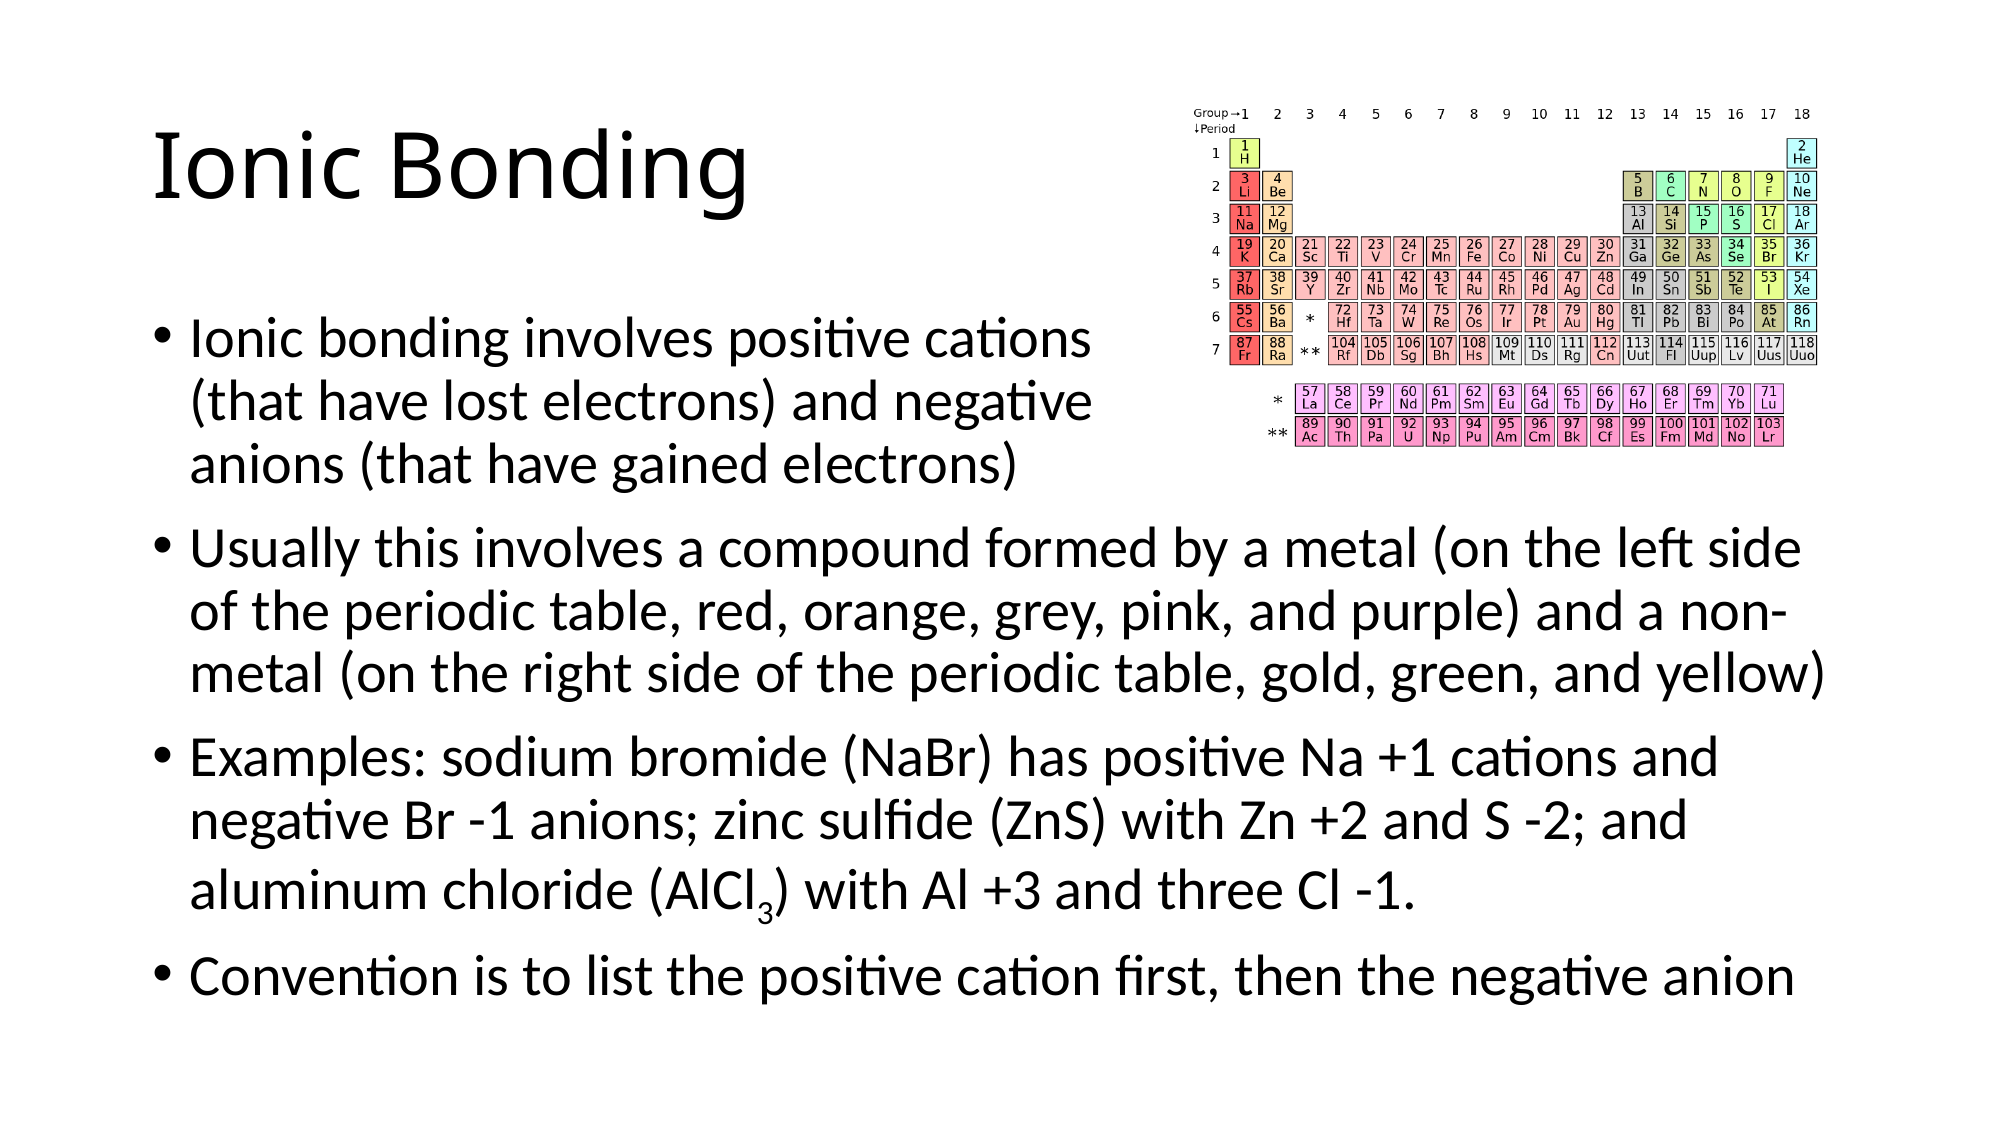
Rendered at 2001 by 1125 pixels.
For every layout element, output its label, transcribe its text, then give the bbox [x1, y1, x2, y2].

title Ionic Bonding [137, 59, 1863, 278]
list Ionic bonding involves positive cations (that have lost electrons) and negative anions (that have gained electrons) Usually this involves a compound formed by a metal (on the left side of the periodic table, red, orange, grey, pink, and purple) and a non-metal (on the right side of the periodic table, gold, green, and yellow) Examples: sodium bromide (NaBr) has positive Na +1 cations and negative Br -1 anions; zinc sulfide (ZnS) with Zn +2 and S -2; and aluminum chloride (AlCl3) with Al +3 and three Cl -1. Convention is to list the positive cation first, then the negative anion [137, 299, 1863, 1014]
picture [1190, 104, 1821, 450]
